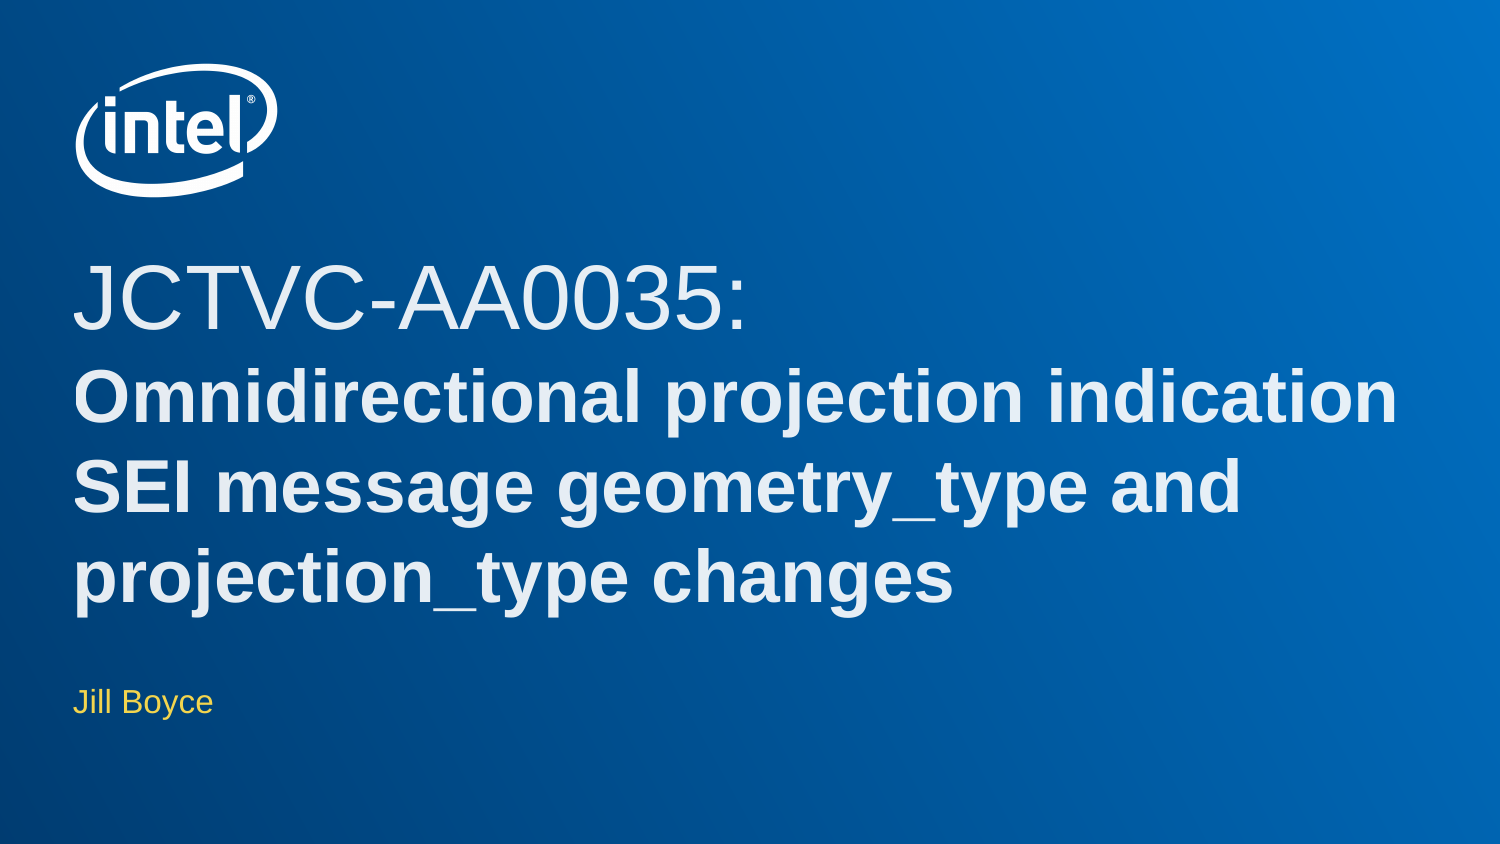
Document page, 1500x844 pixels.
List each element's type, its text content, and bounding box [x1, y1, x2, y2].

subtitle Jill Boyce [72, 679, 1112, 832]
picture [74, 62, 279, 199]
title JCTVC-AA0035: Omnidirectional projection indication SEI message geometry_type and projection_type changes [72, 437, 1421, 618]
